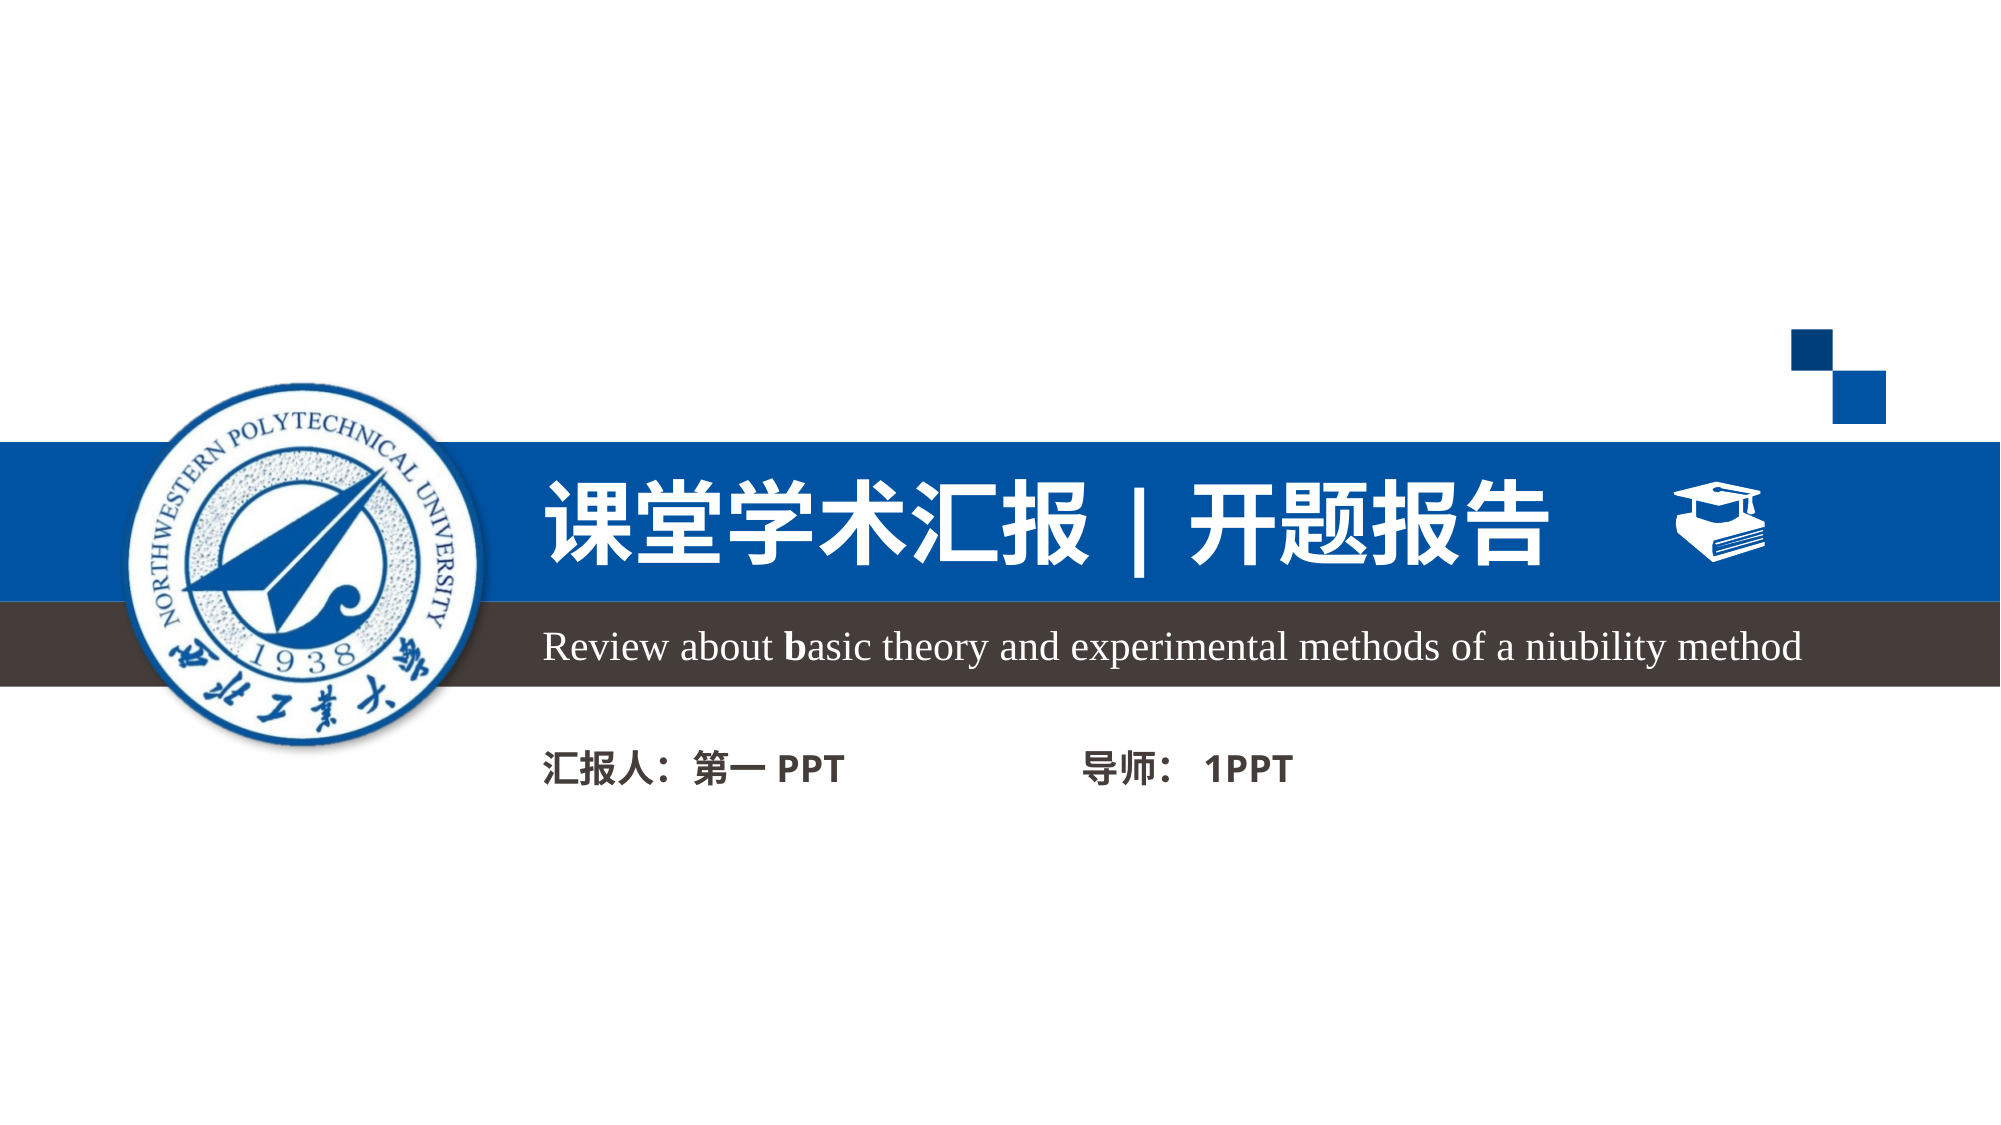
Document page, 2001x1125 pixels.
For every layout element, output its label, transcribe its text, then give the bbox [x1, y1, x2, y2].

text_box [500, 441, 2000, 603]
text_box Review about basic theory and experimental methods of a niubility method [527, 611, 1886, 677]
text_box 汇报人：第一PPT [527, 737, 1030, 798]
text_box [1790, 328, 1834, 372]
text_box [1832, 370, 1887, 425]
text_box [0, 441, 111, 603]
text_box 课堂学术汇报|开题报告 [527, 458, 1886, 584]
text_box [500, 603, 2000, 688]
text_box 导师：1PPT [1067, 737, 1352, 798]
text_box [1673, 481, 1765, 562]
text_box [0, 603, 111, 688]
picture [113, 376, 491, 753]
